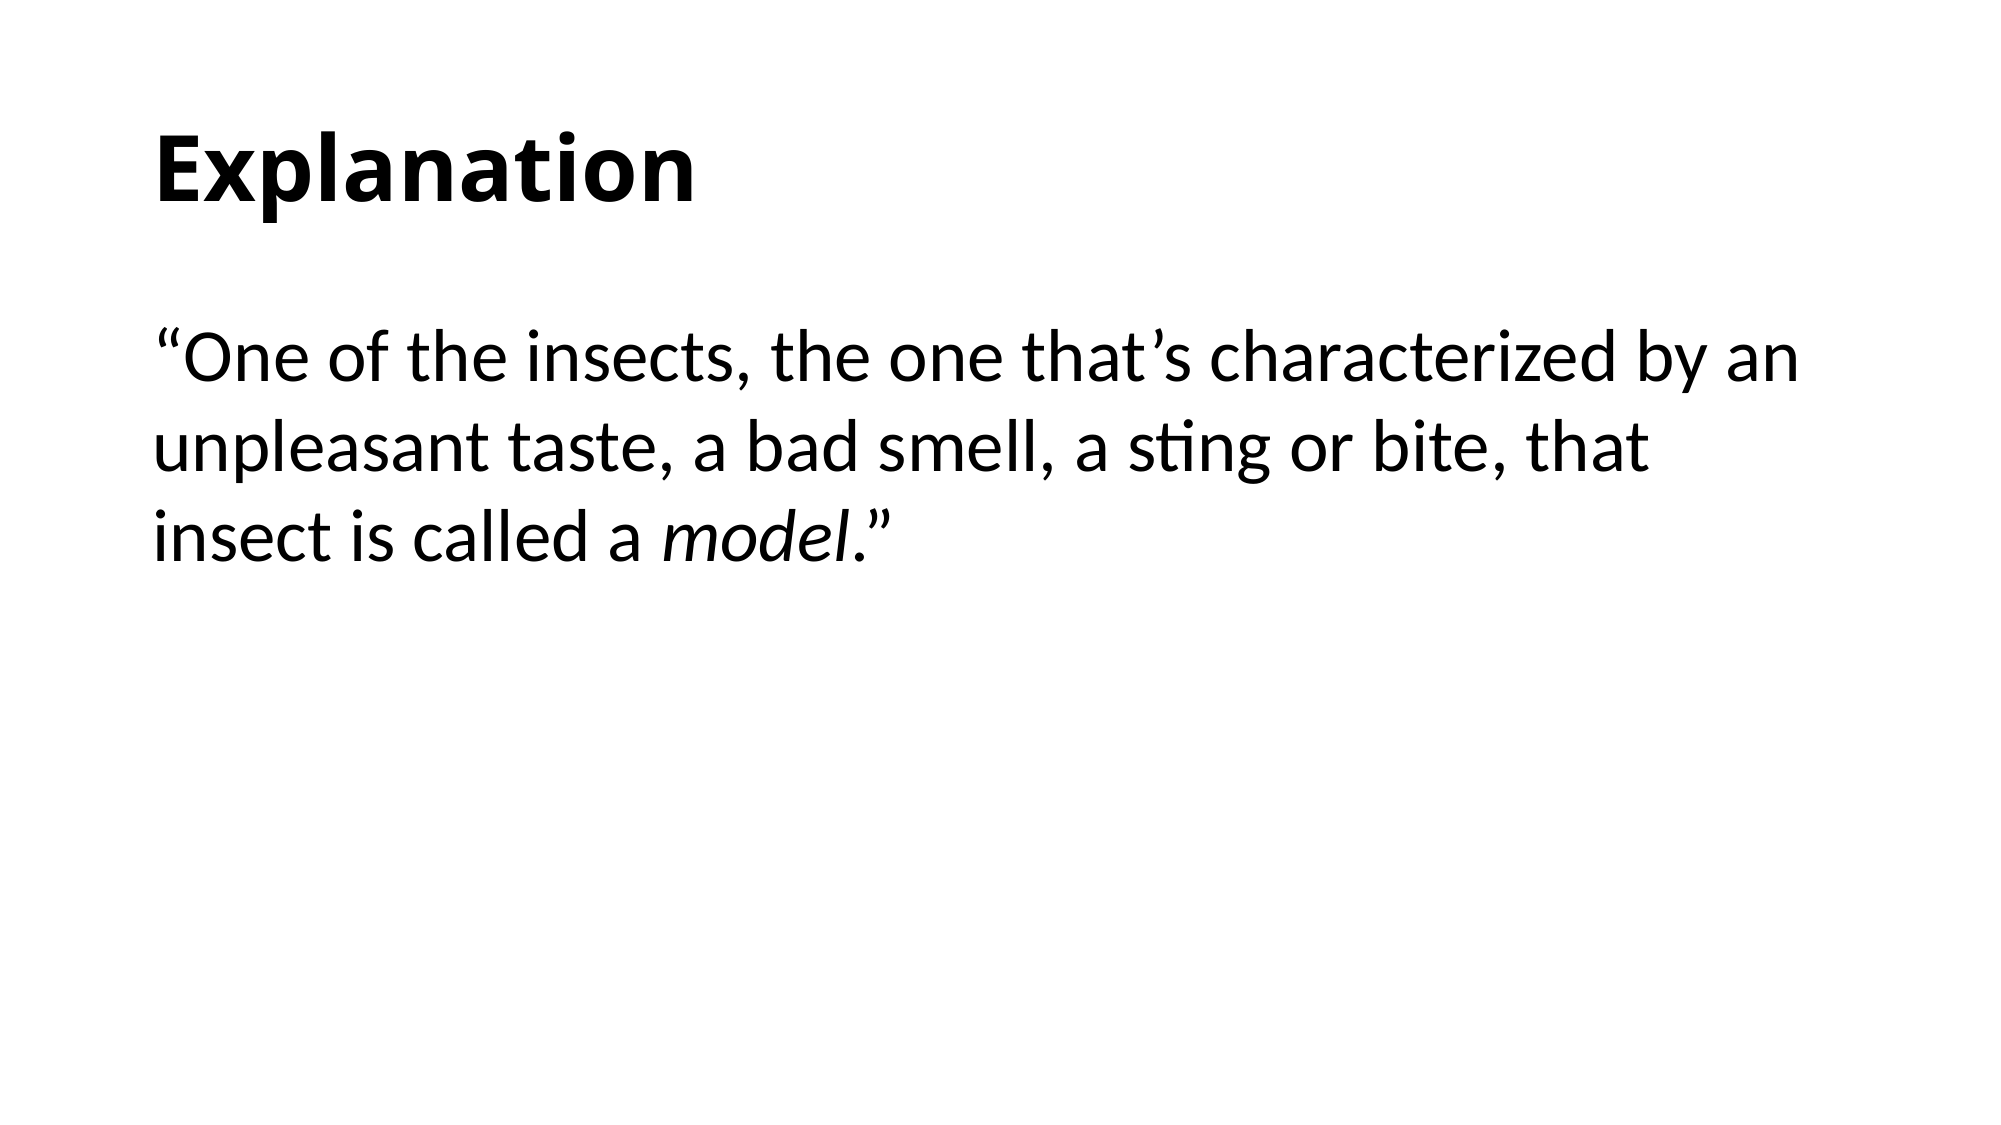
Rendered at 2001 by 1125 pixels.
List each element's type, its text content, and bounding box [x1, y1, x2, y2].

title Explanation [137, 62, 1863, 280]
list “One of the insects, the one that’s characterized by an unpleasant taste, a bad smell, a sting or bite, that insect is called a model.” [137, 299, 1863, 1014]
